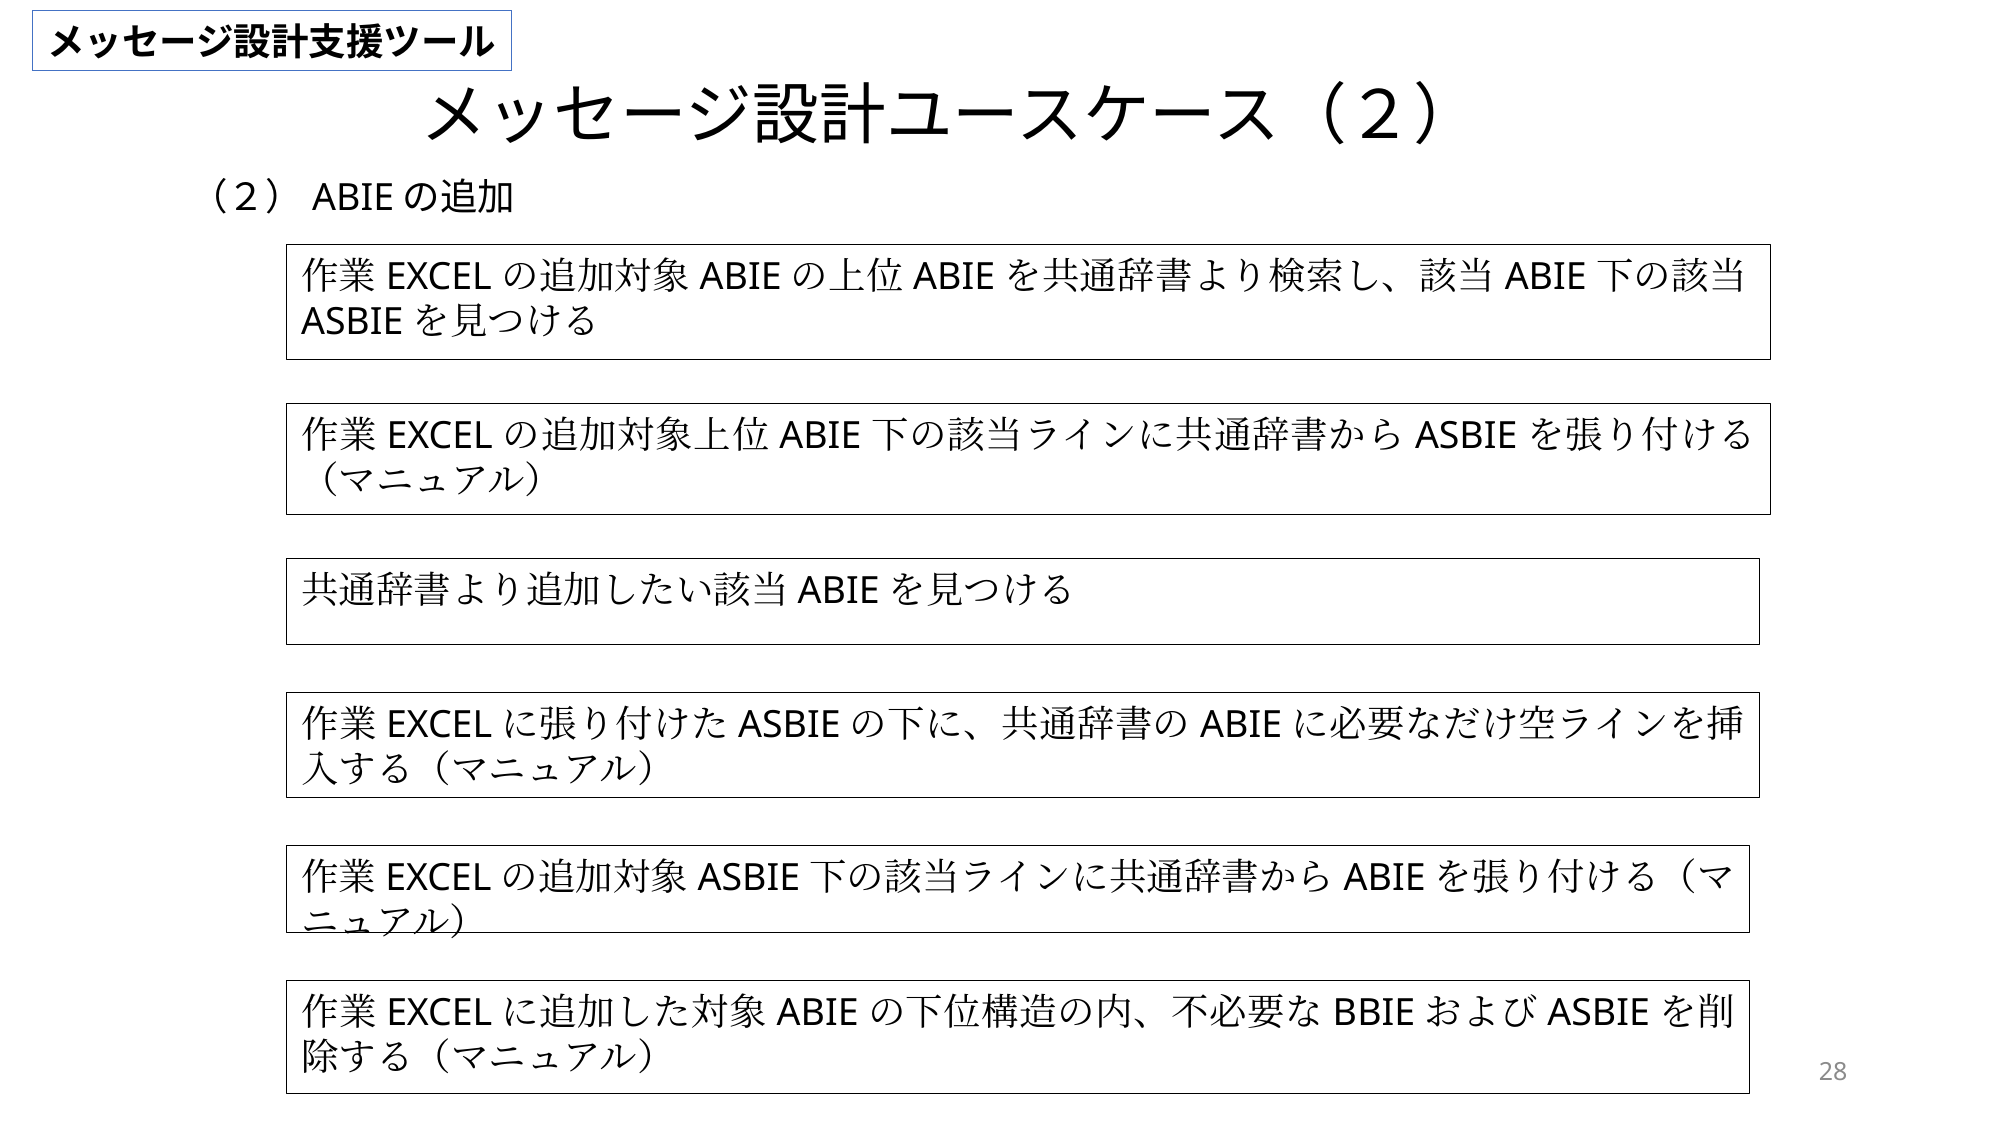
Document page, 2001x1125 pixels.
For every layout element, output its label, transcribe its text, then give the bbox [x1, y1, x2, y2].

text_box 作業EXCELの追加対象上位ABIE下の該当ラインに共通辞書からASBIEを張り付ける（マニュアル） [286, 403, 1771, 515]
text_box メッセージ設計ユースケース（２） [360, 64, 1541, 160]
text_box 作業EXCELに追加した対象ABIEの下位構造の内、不必要なBBIEおよびASBIEを削除する（マニュアル） [286, 980, 1750, 1094]
text_box メッセージ設計支援ツール [32, 10, 512, 71]
text_box 作業EXCELの追加対象ASBIE下の該当ラインに共通辞書からABIEを張り付ける（マニュアル） [286, 845, 1750, 933]
text_box 作業EXCELに張り付けたASBIEの下に、共通辞書のABIEに必要なだけ空ラインを挿入する（マニュアル） [286, 692, 1760, 798]
text_box 共通辞書より追加したい該当ABIEを見つける [286, 558, 1760, 645]
text_box （２）ABIEの追加 [175, 165, 1891, 271]
text_box 作業EXCELの追加対象ABIEの上位ABIEを共通辞書より検索し、該当ABIE下の該当ASBIEを見つける [286, 244, 1771, 360]
slide_number 28 [1412, 1042, 1863, 1103]
